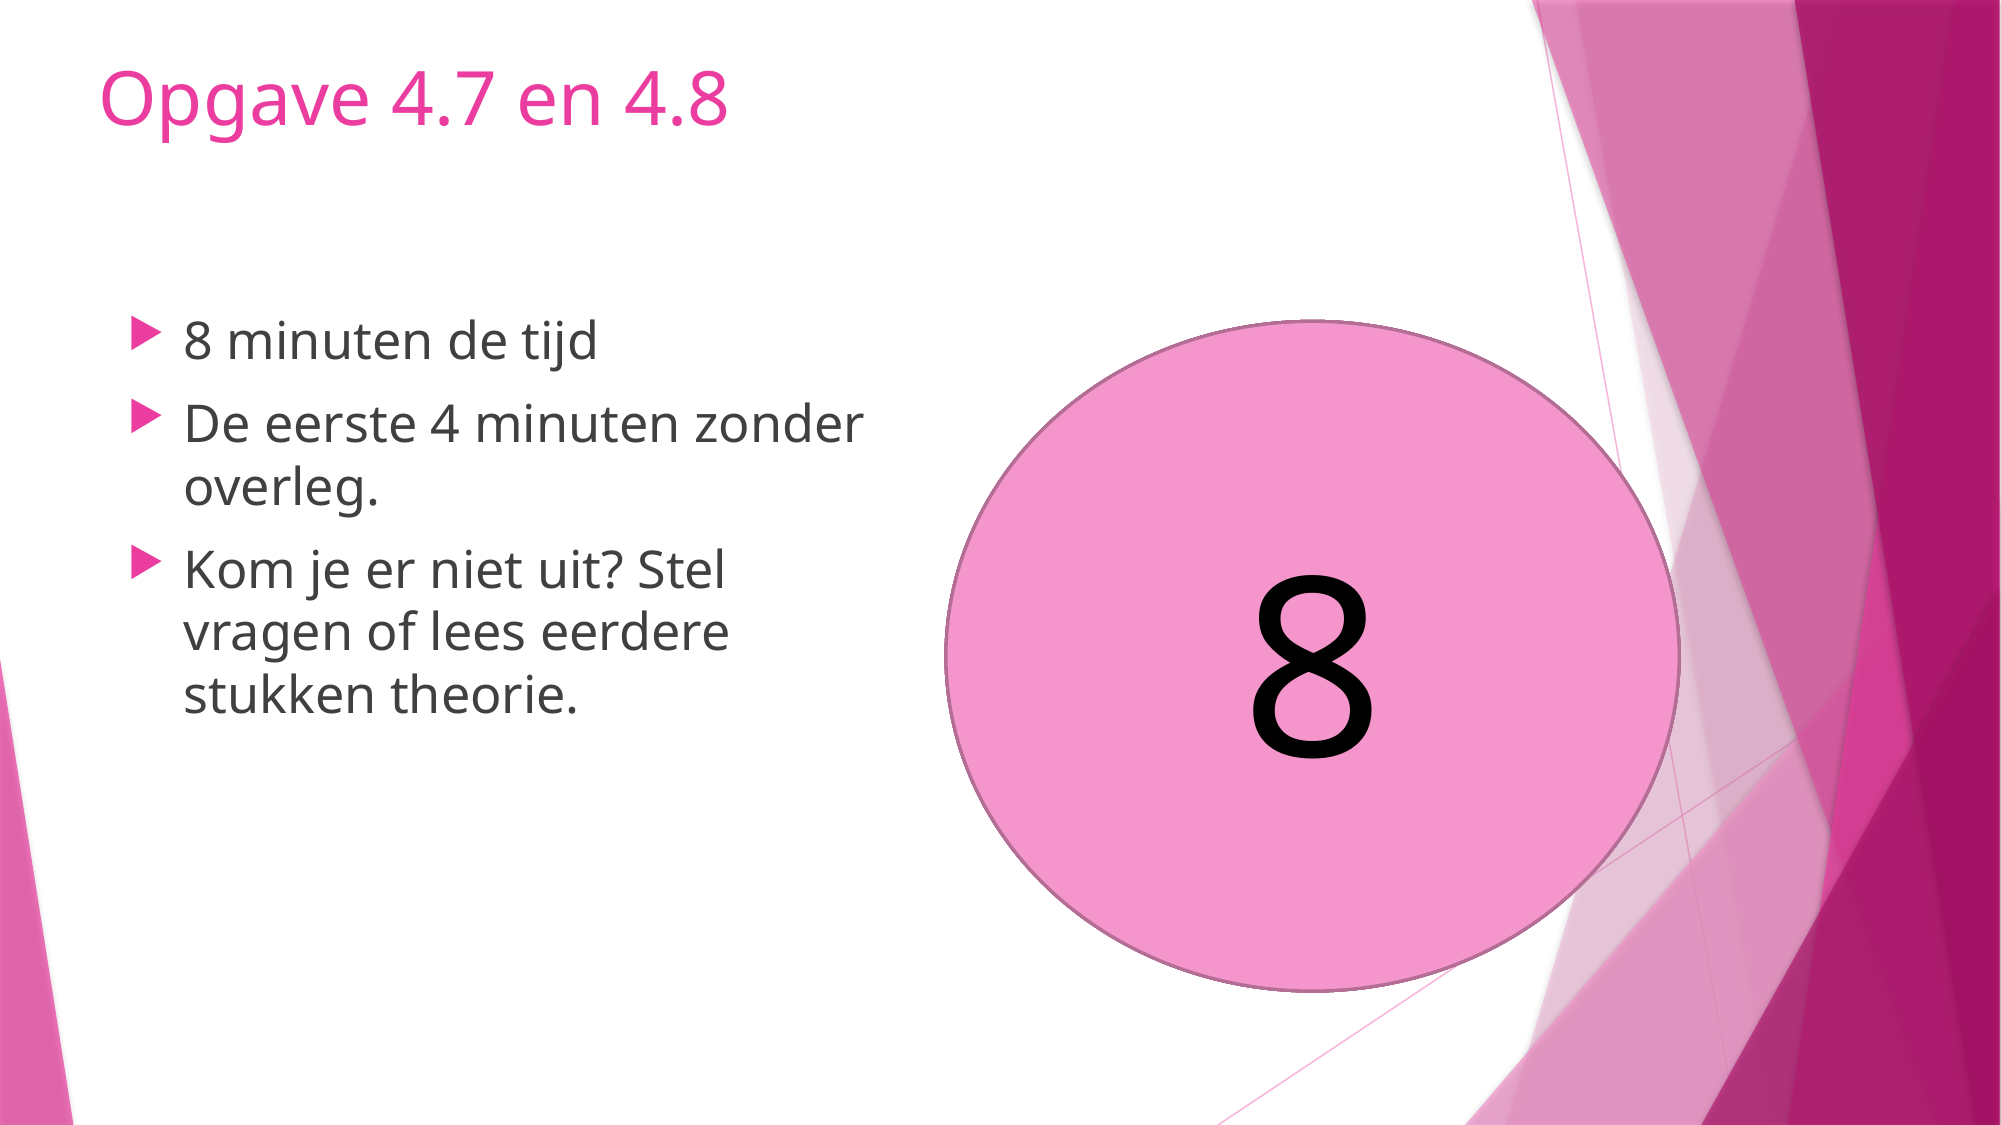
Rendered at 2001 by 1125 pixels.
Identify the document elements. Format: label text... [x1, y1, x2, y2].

text_box 8 [944, 319, 1681, 993]
list 8 minuten de tijd De eerste 4 minuten zonder overleg. Kom je er niet uit? Stel vragen of lees eerdere stukken theorie. [112, 299, 896, 992]
title Opgave 4.7 en 4.8 [83, 42, 1494, 260]
